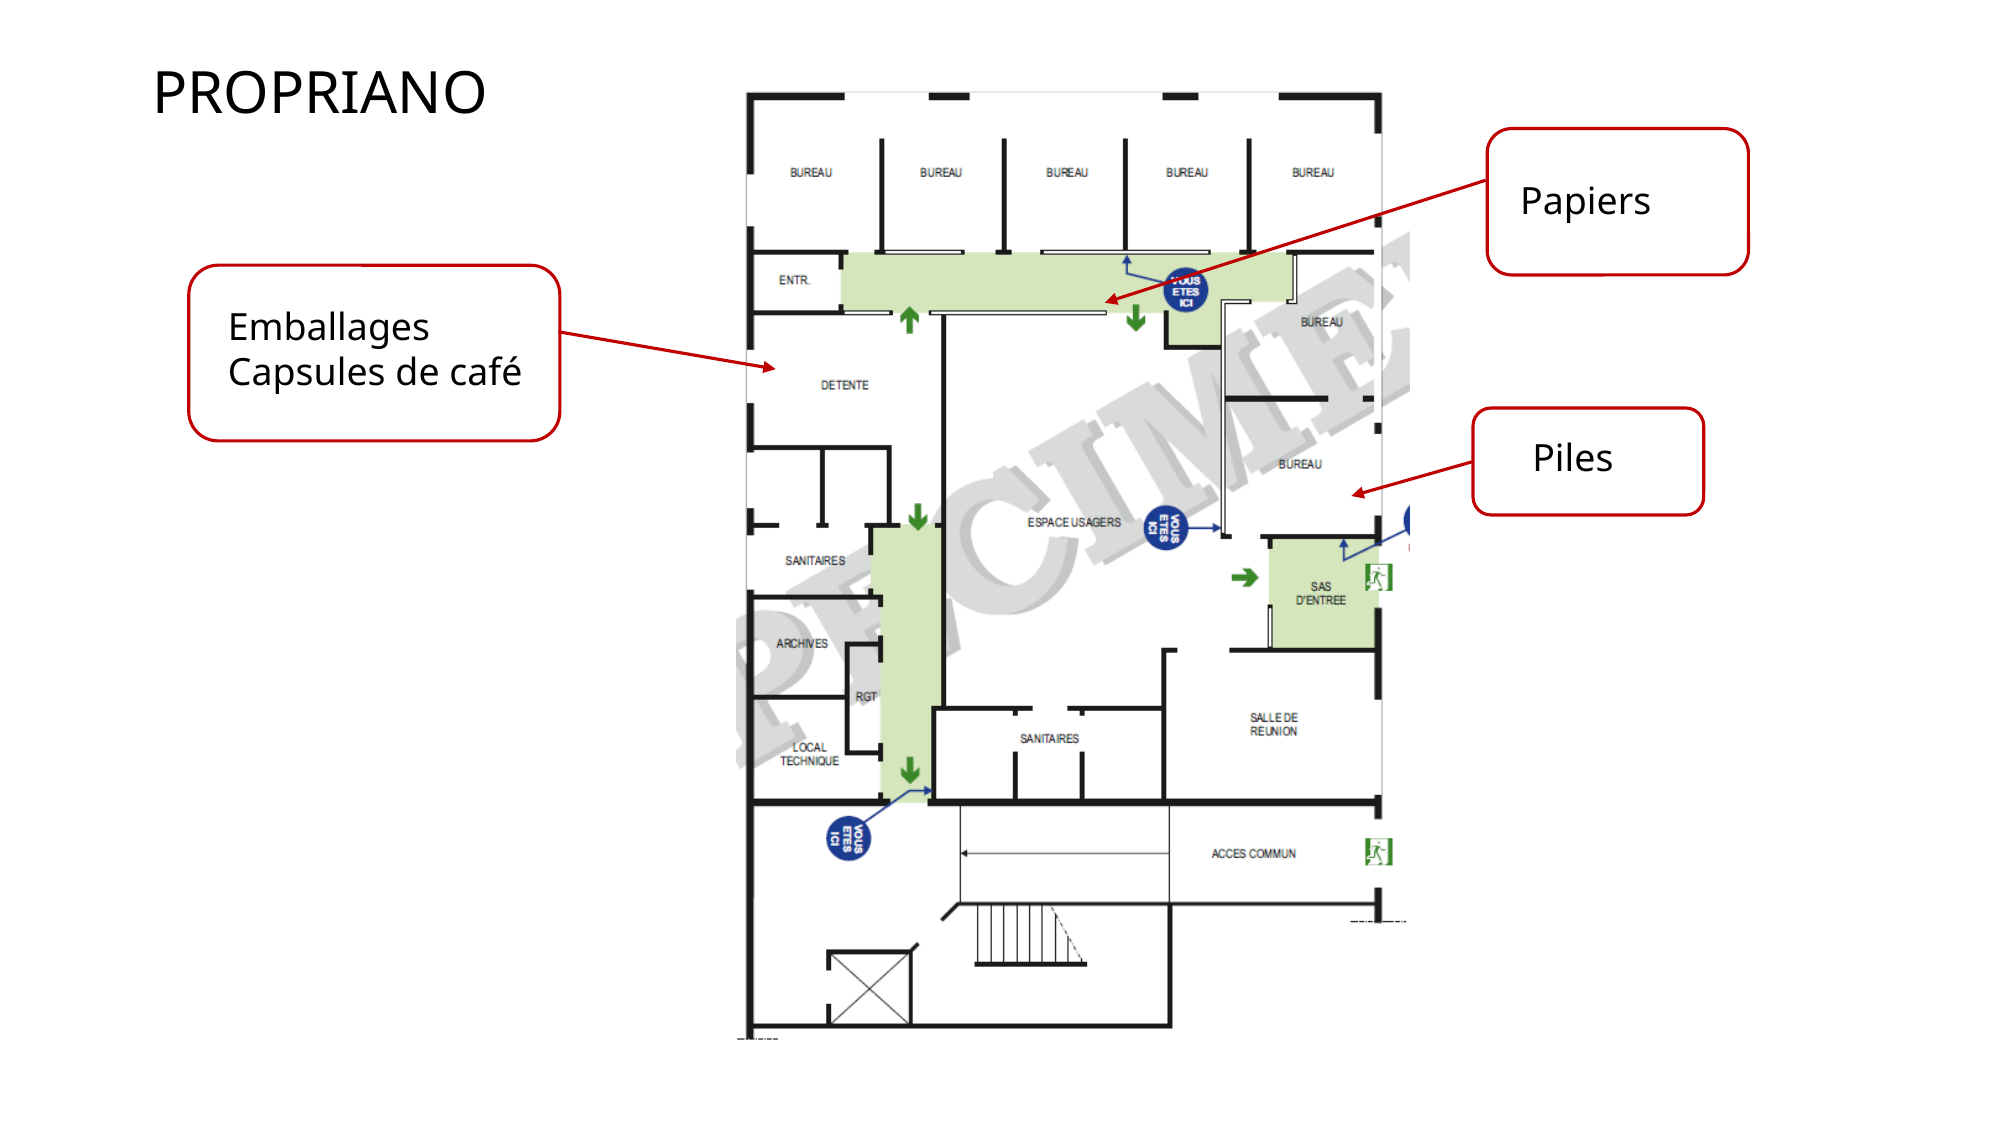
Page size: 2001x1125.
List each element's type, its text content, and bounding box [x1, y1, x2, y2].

text_box Piles [1517, 426, 1629, 487]
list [736, 83, 1411, 1042]
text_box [774, 725, 803, 736]
text_box [187, 263, 562, 443]
text_box Emballages Capsules de café [213, 295, 538, 401]
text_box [1350, 460, 1474, 497]
text_box [1471, 406, 1706, 517]
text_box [1104, 179, 1487, 304]
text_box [999, 448, 1181, 553]
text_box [557, 331, 777, 370]
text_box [1203, 304, 1416, 489]
text_box Papiers [1505, 169, 1667, 230]
text_box [1485, 126, 1751, 277]
title PROPRIANO [137, 59, 1863, 129]
